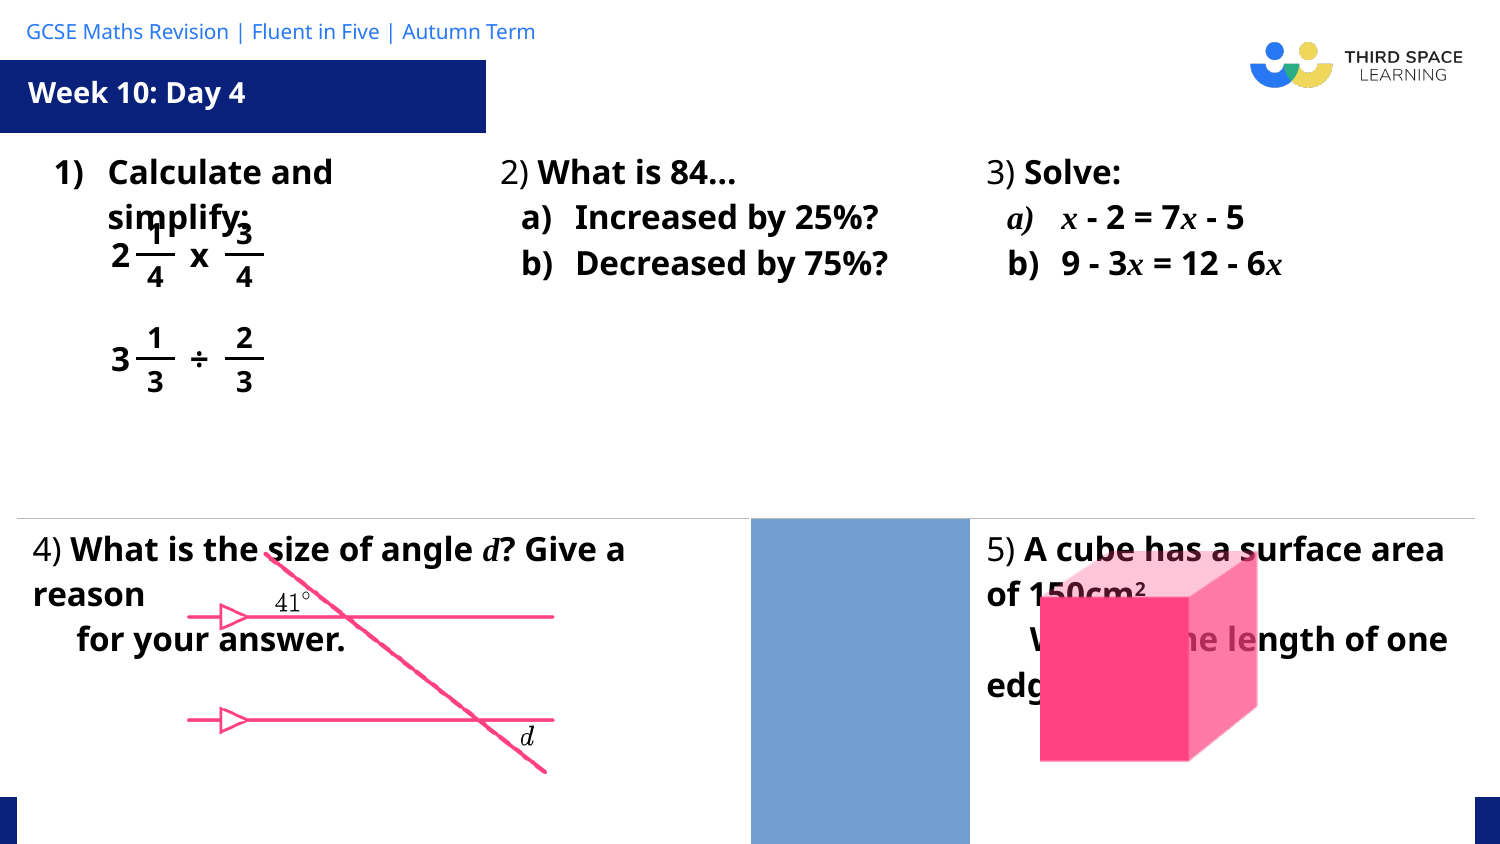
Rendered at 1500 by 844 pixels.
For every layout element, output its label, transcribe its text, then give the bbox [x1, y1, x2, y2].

picture [1040, 551, 1259, 762]
table_header 2) What is 84... Increased by 25%? Decreased by 75%? [486, 142, 970, 518]
text_box Week 10: Day 4 [13, 59, 383, 160]
text_box x [178, 219, 220, 290]
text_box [135, 318, 176, 399]
text_box 3 [95, 323, 130, 394]
picture [1250, 33, 1465, 99]
picture [186, 551, 583, 774]
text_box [224, 215, 264, 295]
table_cell 4) What is the size of angle d? Give a reason for your answer. [19, 519, 749, 844]
table_header 3) Solve: x - 2 = 7x - 5 9 - 3x = 12 - 6x [972, 142, 1474, 518]
text_box ÷ [178, 323, 220, 394]
table_cell 5) A cube has a surface area of 150cm2. What is the length of one edge? [972, 519, 1474, 844]
table_header Calculate and simplify: [19, 142, 484, 518]
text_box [224, 318, 264, 399]
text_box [135, 215, 176, 295]
text_box 2 [95, 219, 130, 290]
